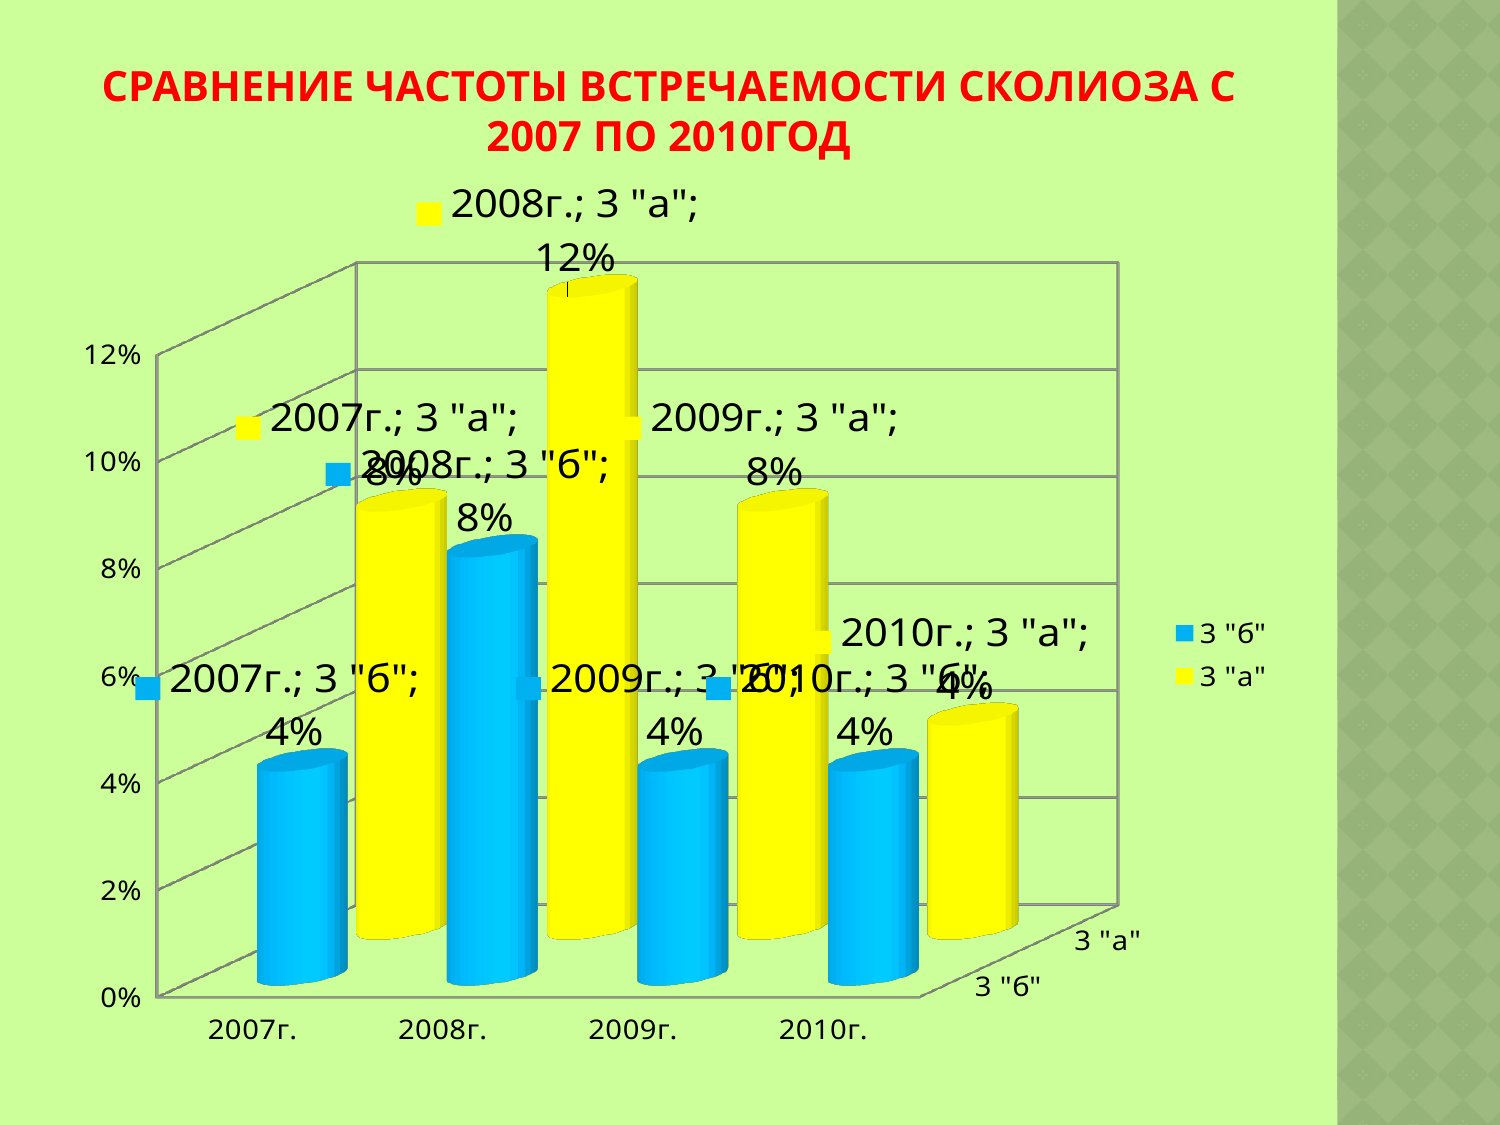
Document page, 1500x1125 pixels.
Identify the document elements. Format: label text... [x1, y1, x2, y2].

chart [58, 175, 1290, 1067]
title Сравнение частоты встречаемости сколиоза с 2007 по 2010год [75, 52, 1263, 173]
